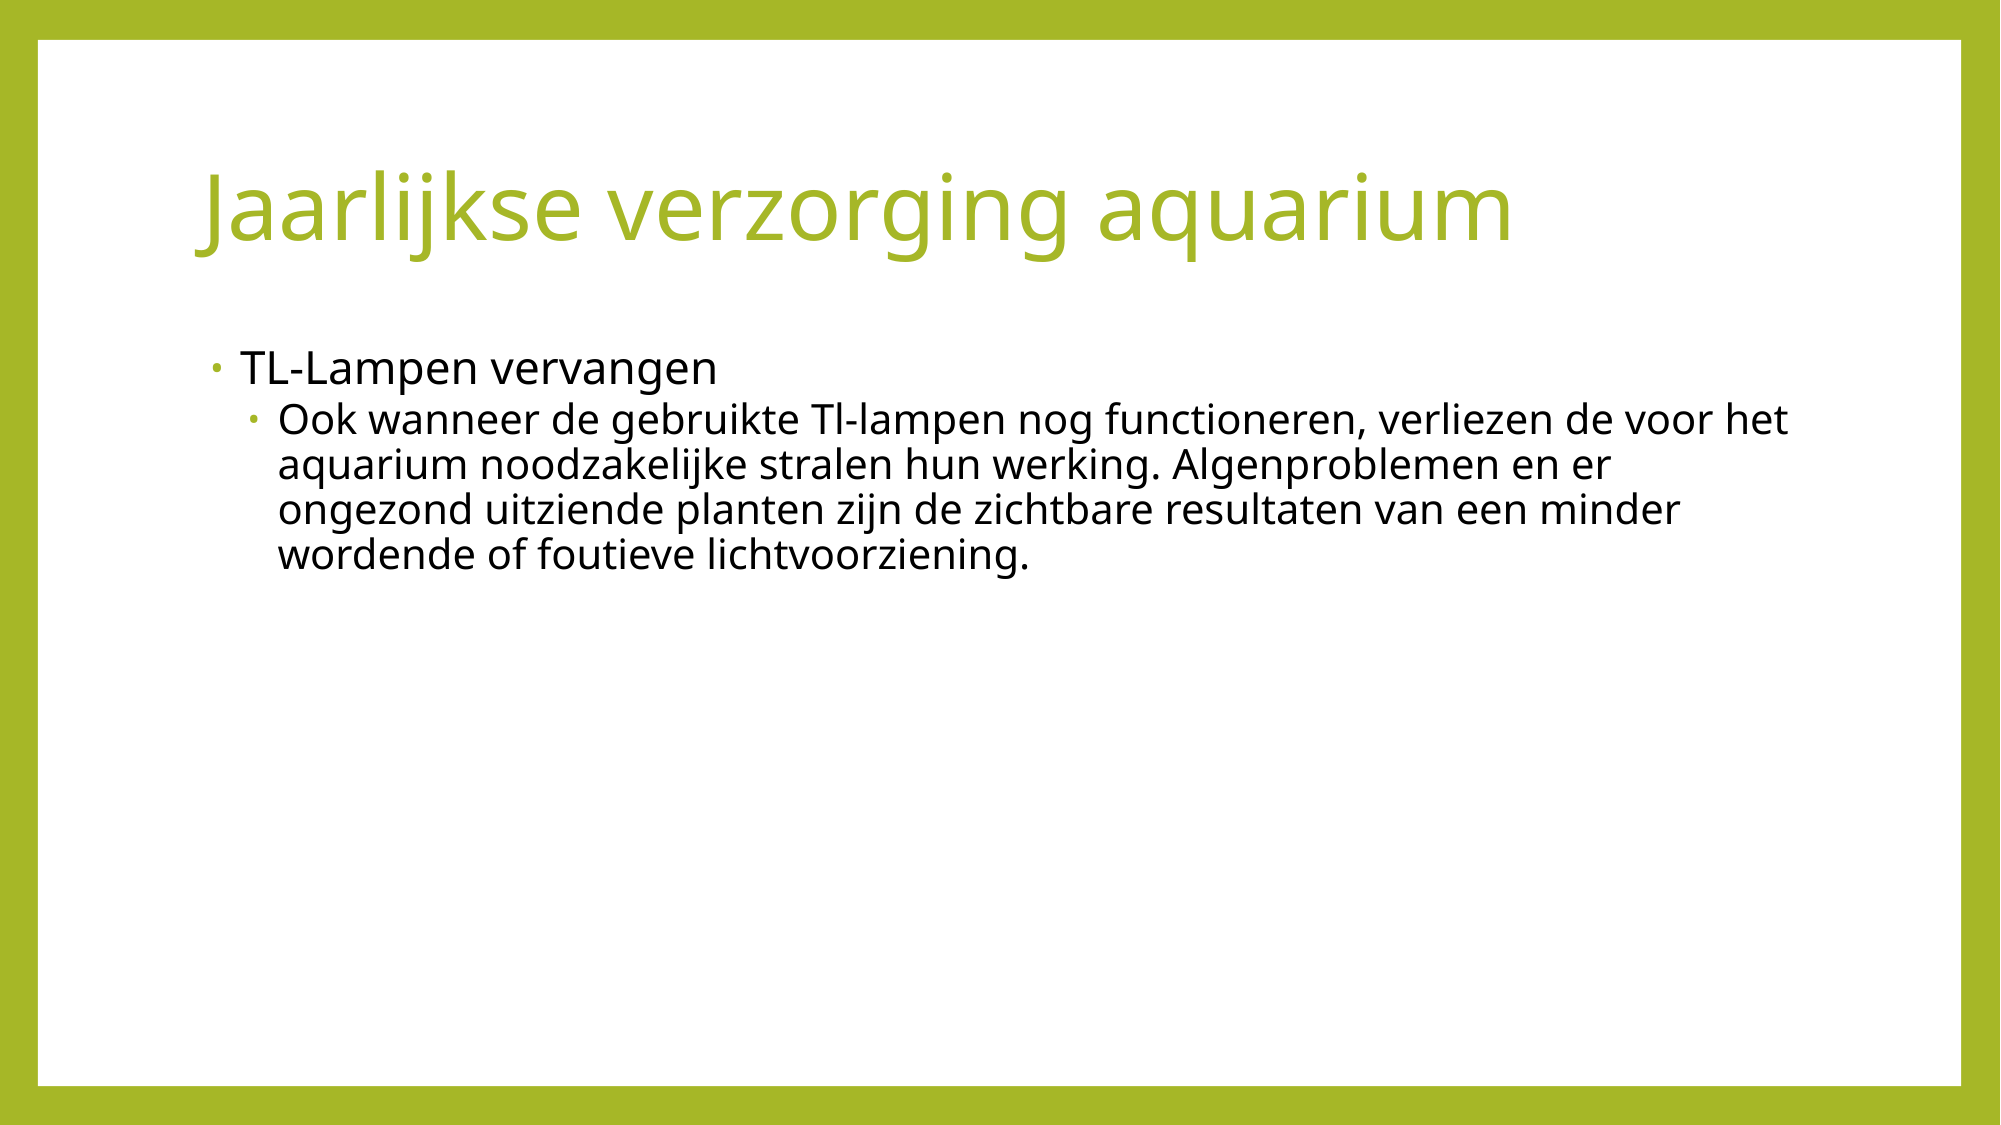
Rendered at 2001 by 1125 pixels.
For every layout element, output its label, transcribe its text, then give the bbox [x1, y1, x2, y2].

list TL-Lampen vervangen Ook wanneer de gebruikte Tl-lampen nog functioneren, verliezen de voor het aquarium noodzakelijke stralen hun werking. Algenproblemen en er ongezond uitziende planten zijn de zichtbare resultaten van een minder wordende of foutieve lichtvoorziening. [187, 337, 1808, 1000]
title Jaarlijkse verzorging aquarium [187, 99, 1808, 323]
